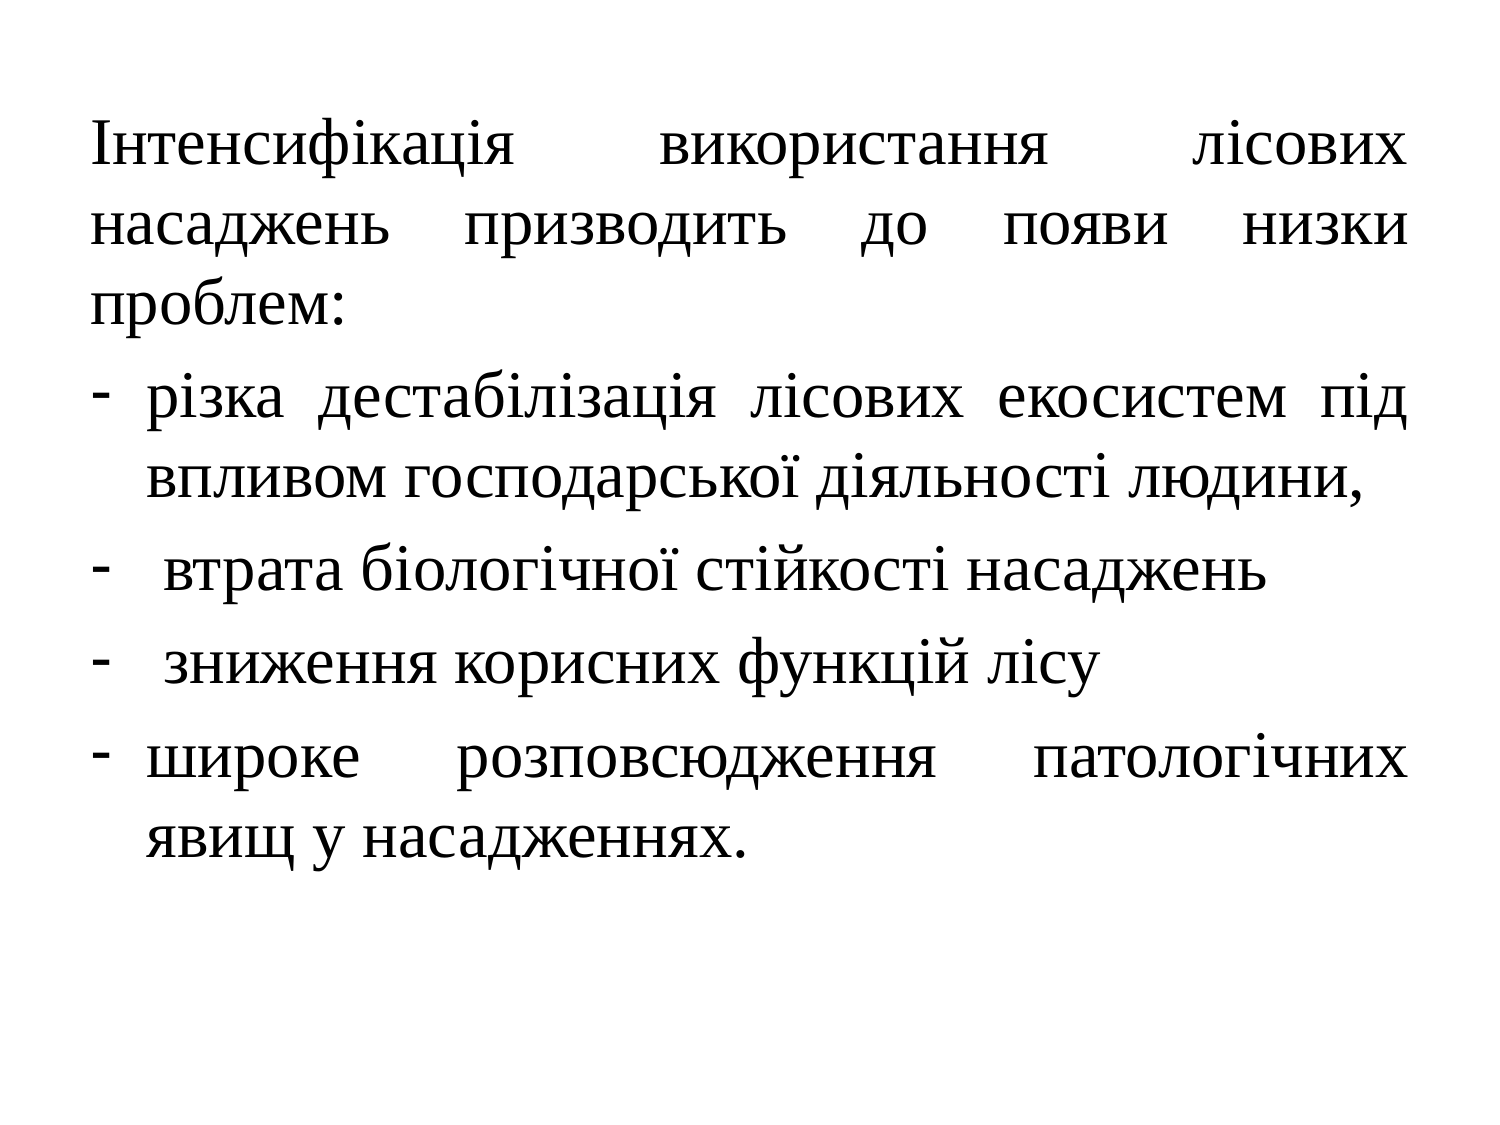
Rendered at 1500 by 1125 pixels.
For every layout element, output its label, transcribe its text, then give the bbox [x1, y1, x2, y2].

list Інтенсифікація використання лісових насаджень призводить до появи низки проблем: різка дестабілізація лісових екосистем під впливом господарської діяльності людини, втрата біологічної стійкості насаджень зниження корисних функцій лісу широке розповсюдження патологічних явищ у насадженнях. [75, 90, 1425, 1005]
